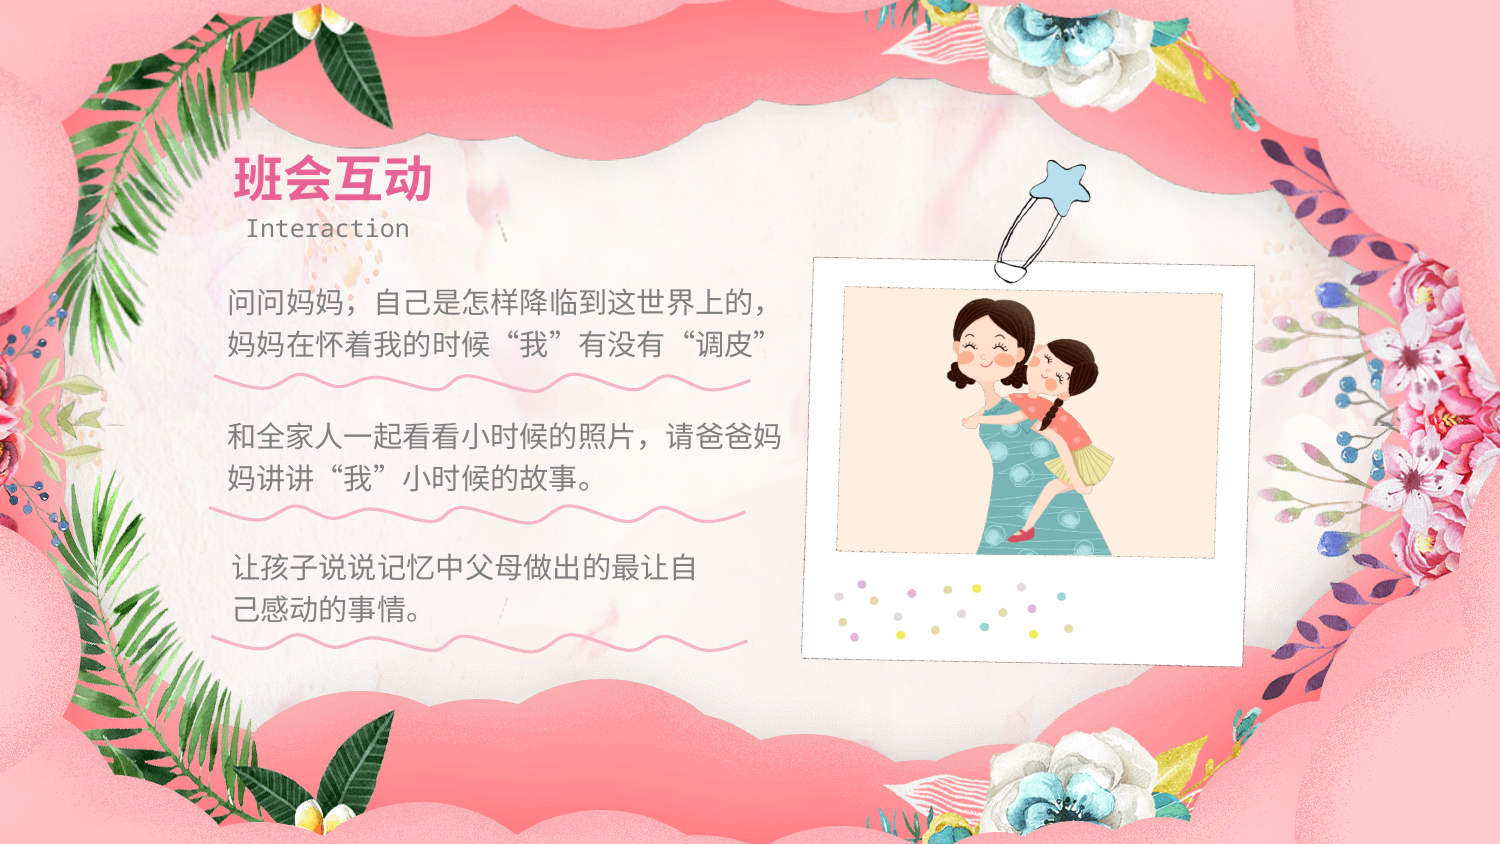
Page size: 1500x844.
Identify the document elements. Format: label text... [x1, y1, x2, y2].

text_box 让孩子说说记忆中父母做出的最让自己感动的事情。 [216, 535, 735, 602]
text_box [210, 632, 748, 655]
text_box 问问妈妈，自己是怎样降临到这世界上的，妈妈在怀着我的时候“我”有没有“调皮” [212, 270, 776, 357]
text_box [208, 503, 746, 526]
text_box 和全家人一起看看小时候的照片，请爸爸妈妈讲讲“我”小时候的故事。 [212, 404, 777, 470]
text_box Interaction [229, 216, 426, 251]
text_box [782, 162, 1267, 684]
text_box 班会互动 [217, 139, 450, 216]
picture [0, 0, 1500, 844]
text_box [213, 372, 752, 394]
